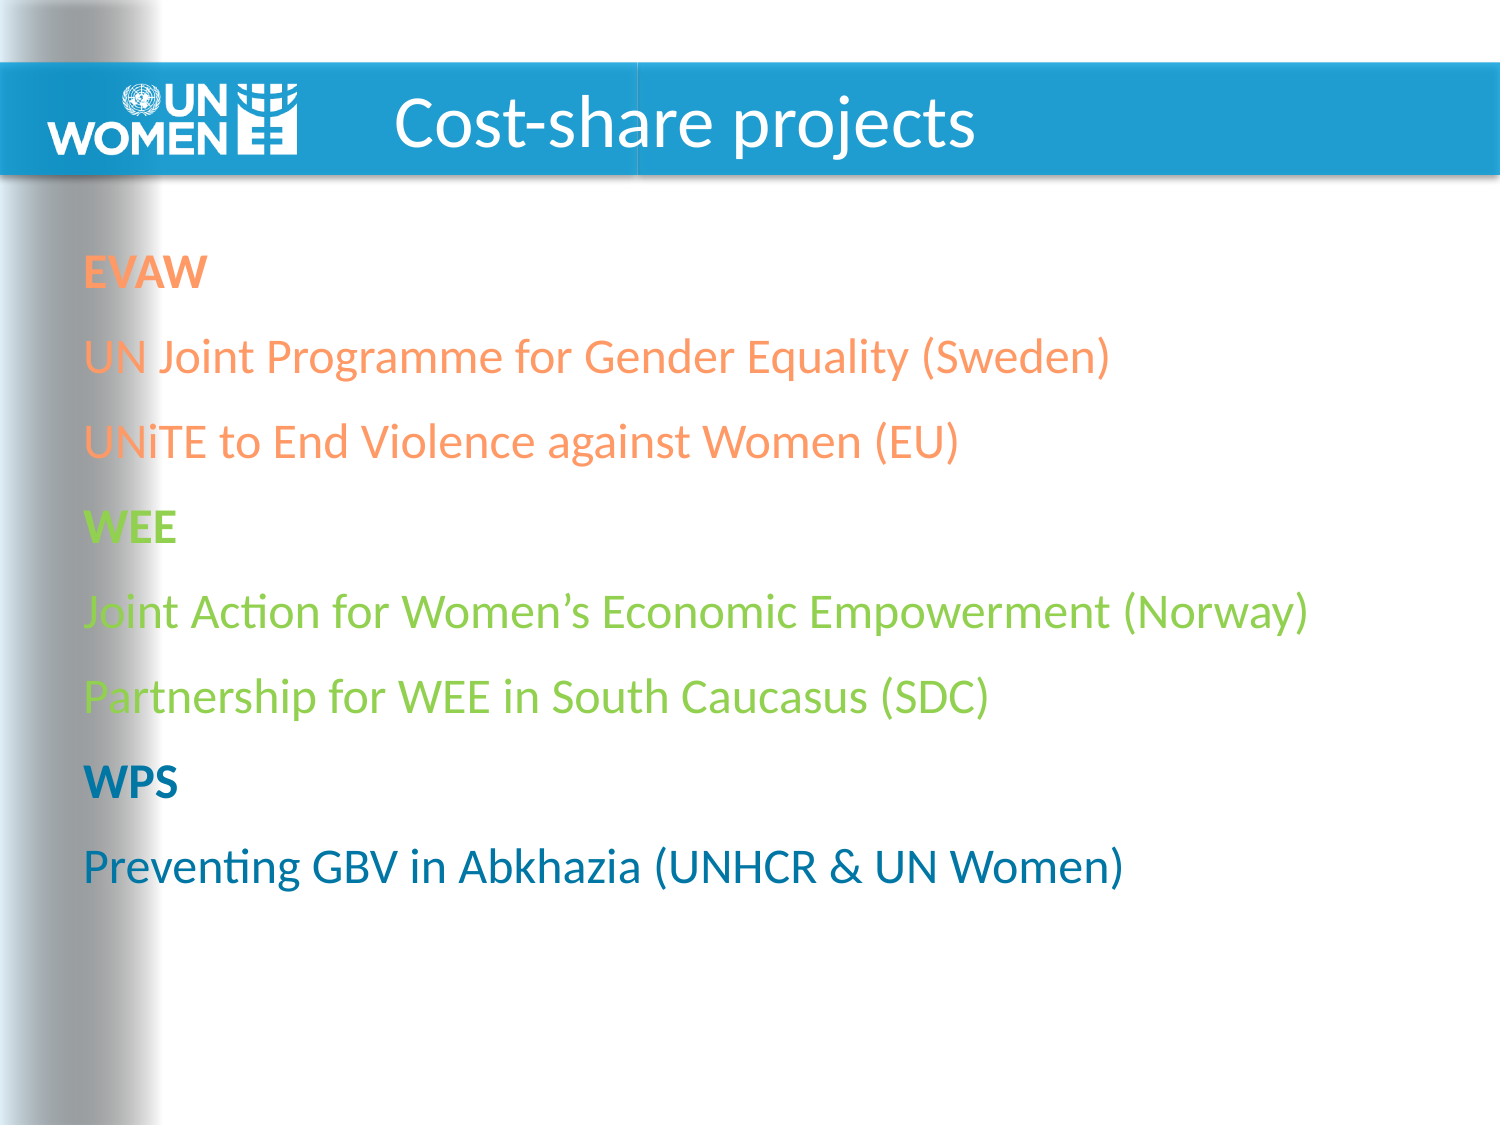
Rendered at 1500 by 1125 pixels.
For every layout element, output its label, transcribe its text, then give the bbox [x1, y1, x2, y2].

picture [43, 80, 300, 163]
list EVAW UN Joint Programme for Gender Equality (Sweden) UNiTE to End Violence against Women (EU) WEE Joint Action for Women’s Economic Empowerment (Norway) Partnership for WEE in South Caucasus (SDC) WPS Preventing GBV in Abkhazia (UNHCR & UN Women) [68, 231, 1457, 1110]
title Cost-share projects [379, 68, 1475, 167]
